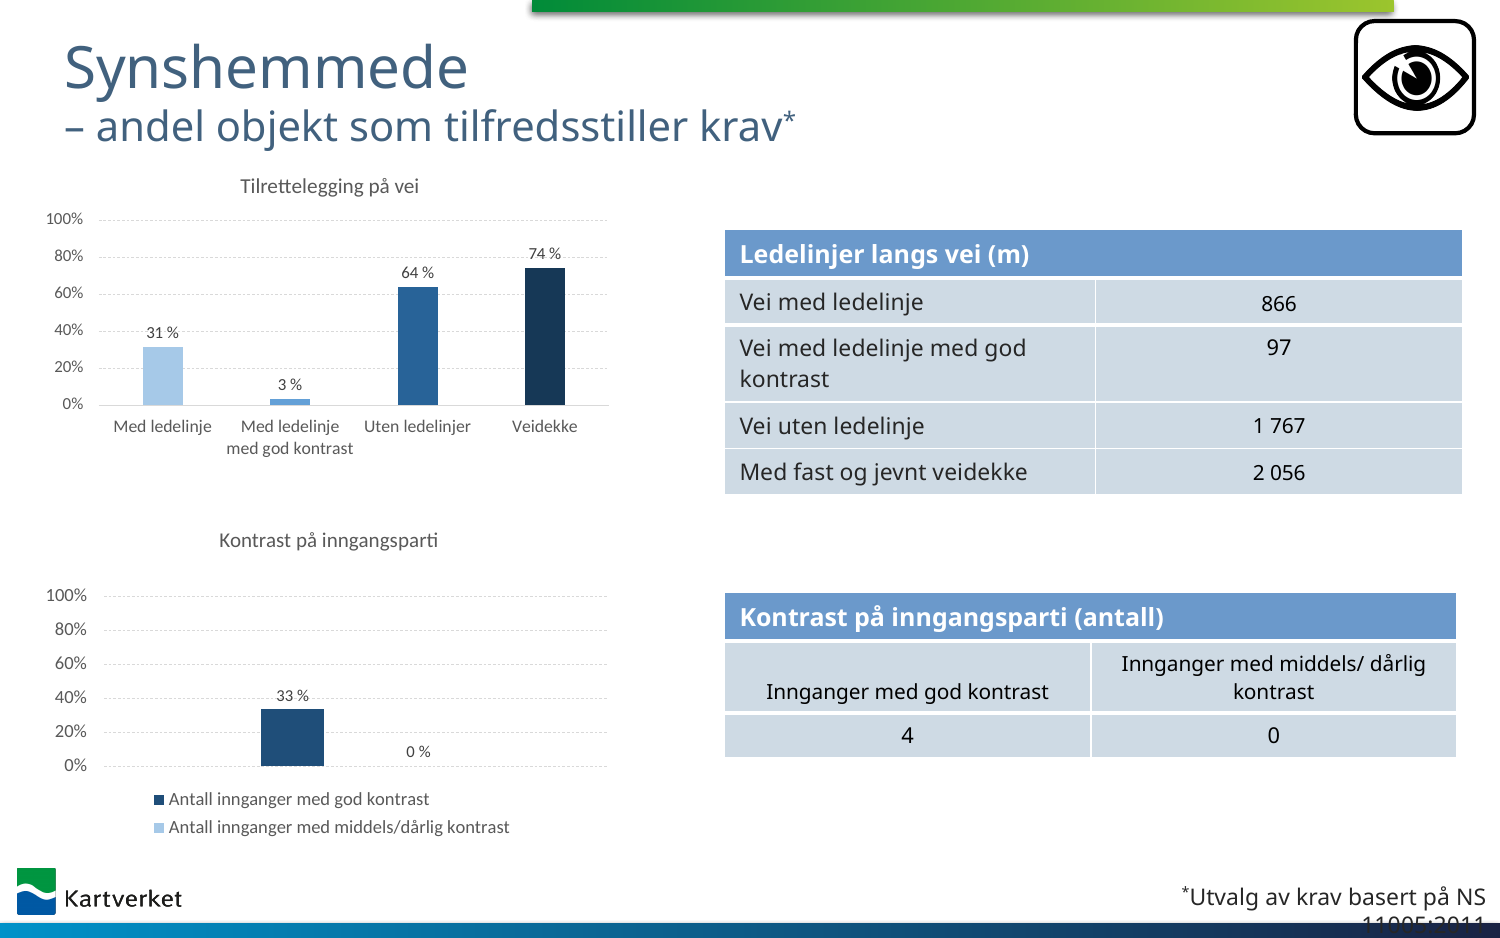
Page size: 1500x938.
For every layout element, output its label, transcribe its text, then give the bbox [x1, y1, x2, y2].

table_cell 1 767 [1096, 403, 1462, 448]
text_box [1355, 20, 1475, 134]
text_box Synshemmede – andel objekt som tilfredsstiller krav* [49, 24, 1431, 158]
table_cell Vei uten ledelinje [725, 403, 1095, 448]
table_cell Innganger med god kontrast [725, 643, 1090, 711]
table_header Kontrast på inngangsparti (antall) [725, 593, 1456, 639]
table_cell Vei med ledelinje [725, 280, 1095, 323]
picture [41, 520, 617, 846]
picture [41, 166, 619, 492]
table_cell 0 [1092, 715, 1456, 757]
table_cell 2 056 [1096, 449, 1462, 494]
table_cell Vei med ledelinje med god kontrast [725, 327, 1095, 401]
table_cell 97 [1096, 327, 1462, 401]
table_cell Innganger med middels/ dårlig kontrast [1092, 643, 1456, 711]
text_box *Utvalg av krav basert på NS 11005:2011 [1068, 873, 1500, 938]
table_cell 866 [1096, 280, 1462, 323]
table_cell Med fast og jevnt veidekke [725, 449, 1095, 494]
table_header Ledelinjer langs vei (m) [725, 230, 1462, 276]
table_cell 4 [725, 715, 1090, 757]
